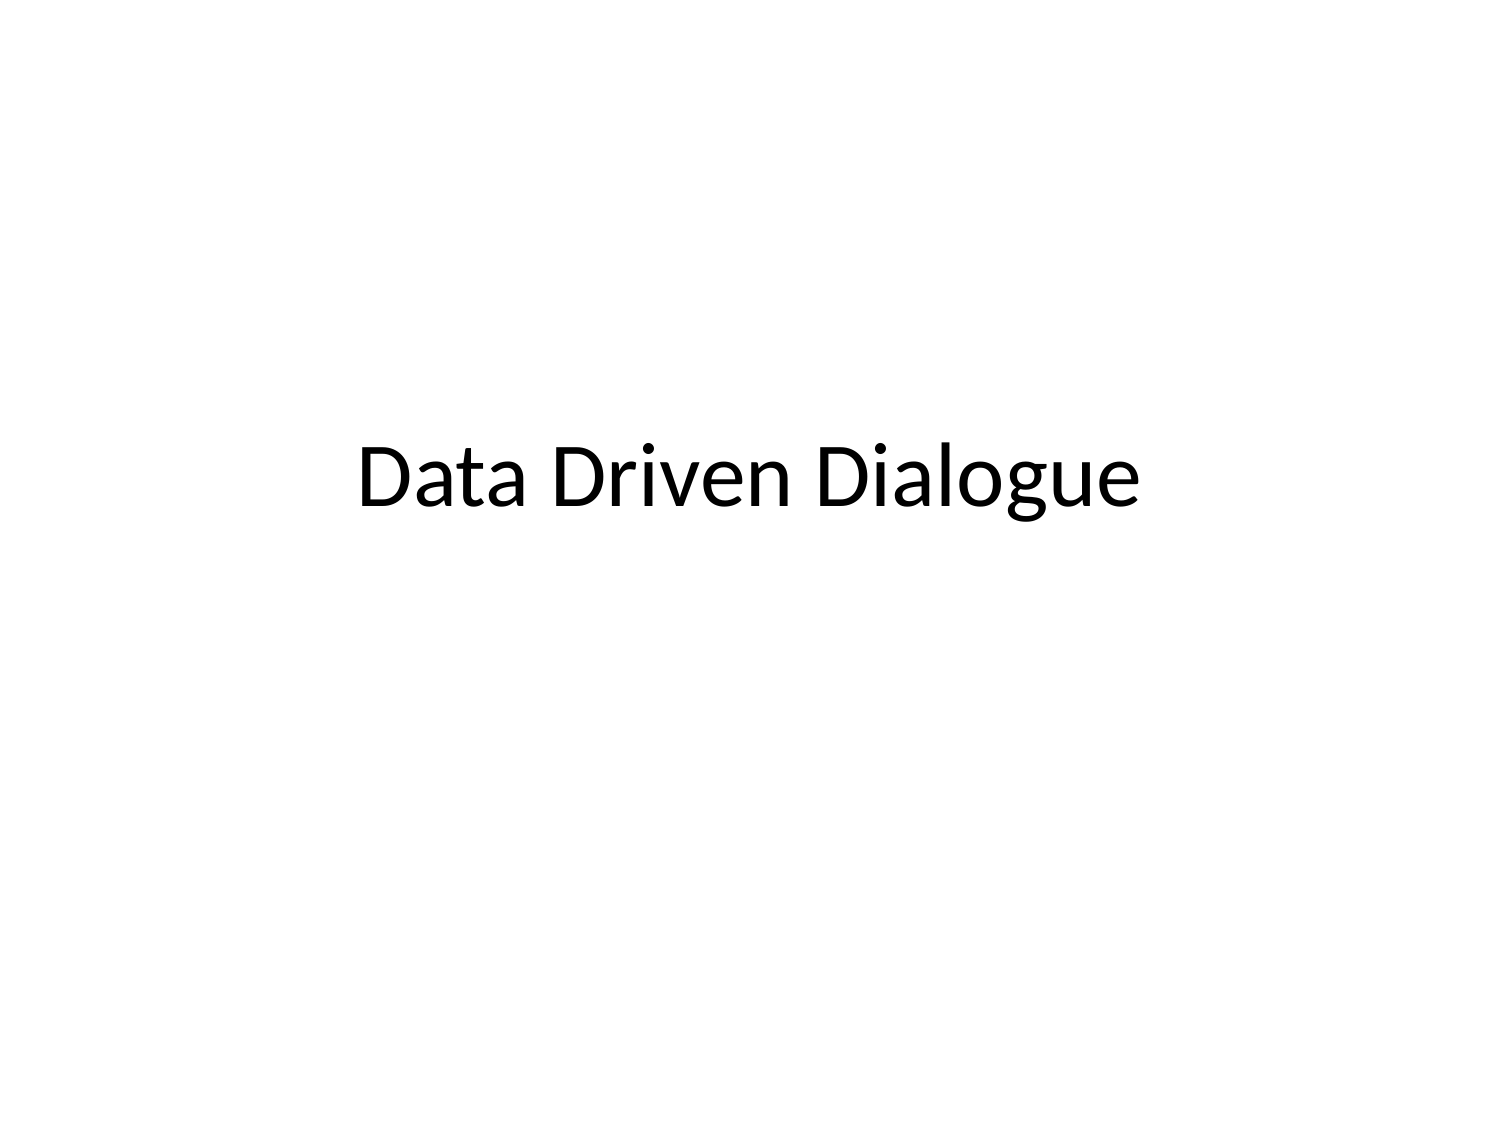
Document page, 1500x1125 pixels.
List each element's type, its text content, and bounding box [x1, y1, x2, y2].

title Data Driven Dialogue [112, 349, 1388, 591]
